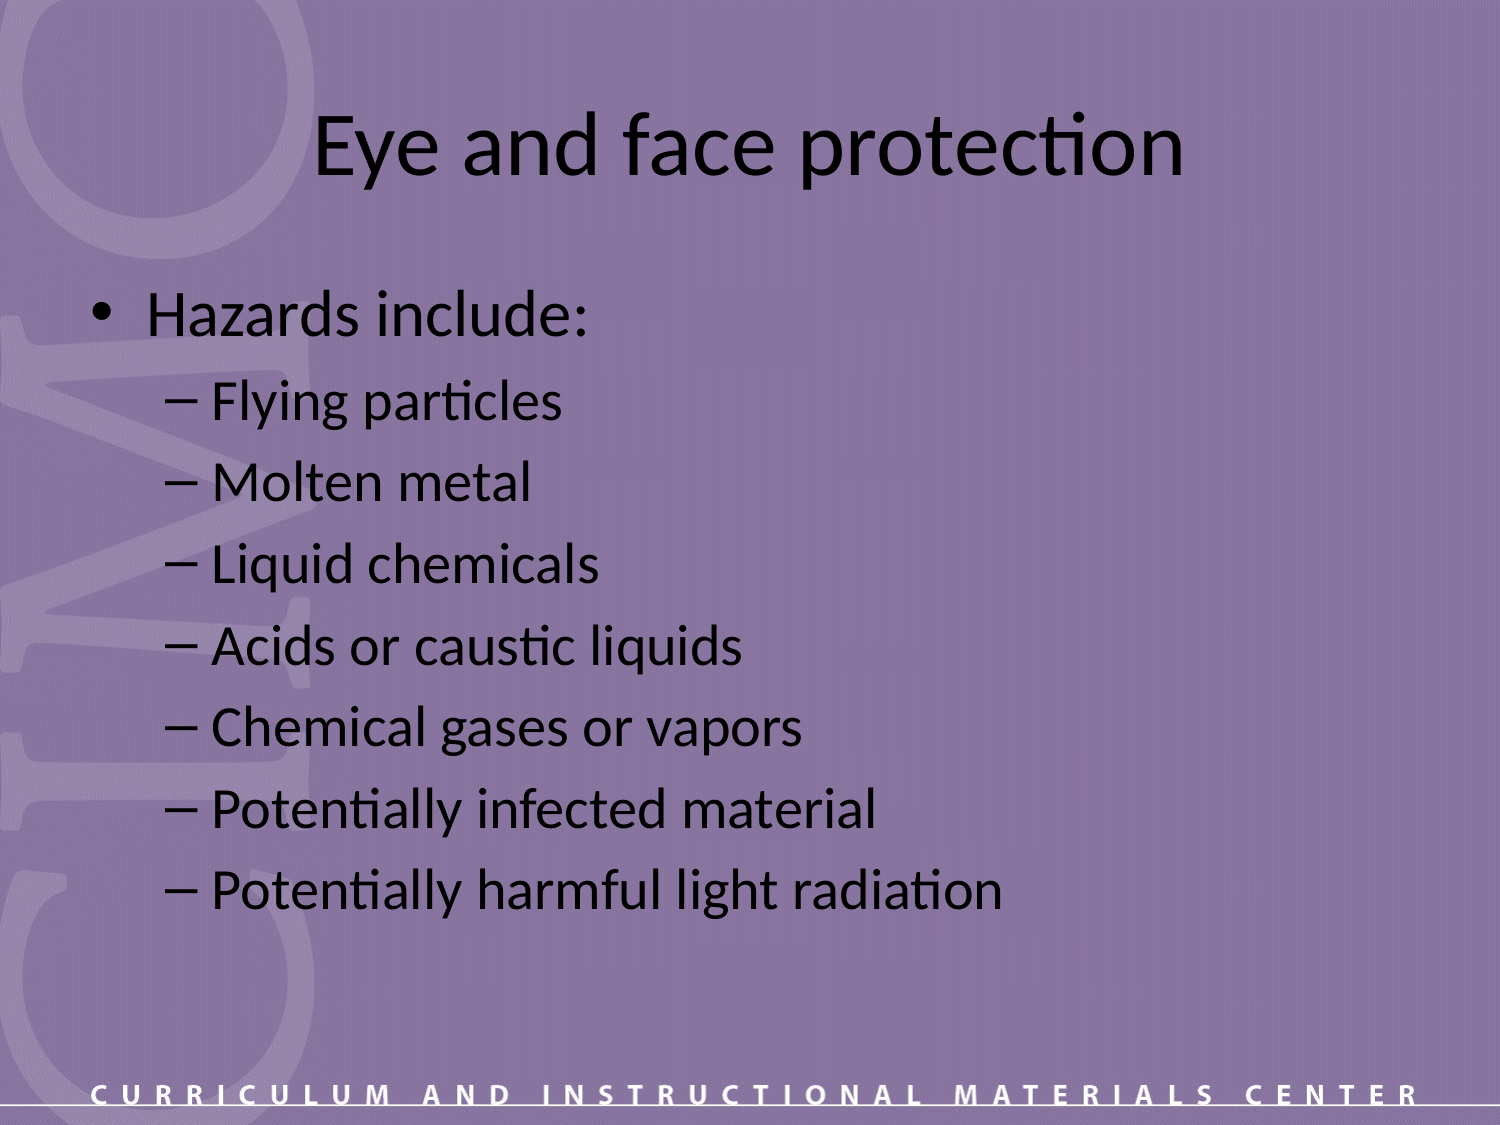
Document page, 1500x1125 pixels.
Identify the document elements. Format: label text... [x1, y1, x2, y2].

list Hazards include: Flying particles Molten metal Liquid chemicals Acids or caustic liquids Chemical gases or vapors Potentially infected material Potentially harmful light radiation [75, 262, 1425, 1005]
title Eye and face protection [75, 45, 1425, 233]
